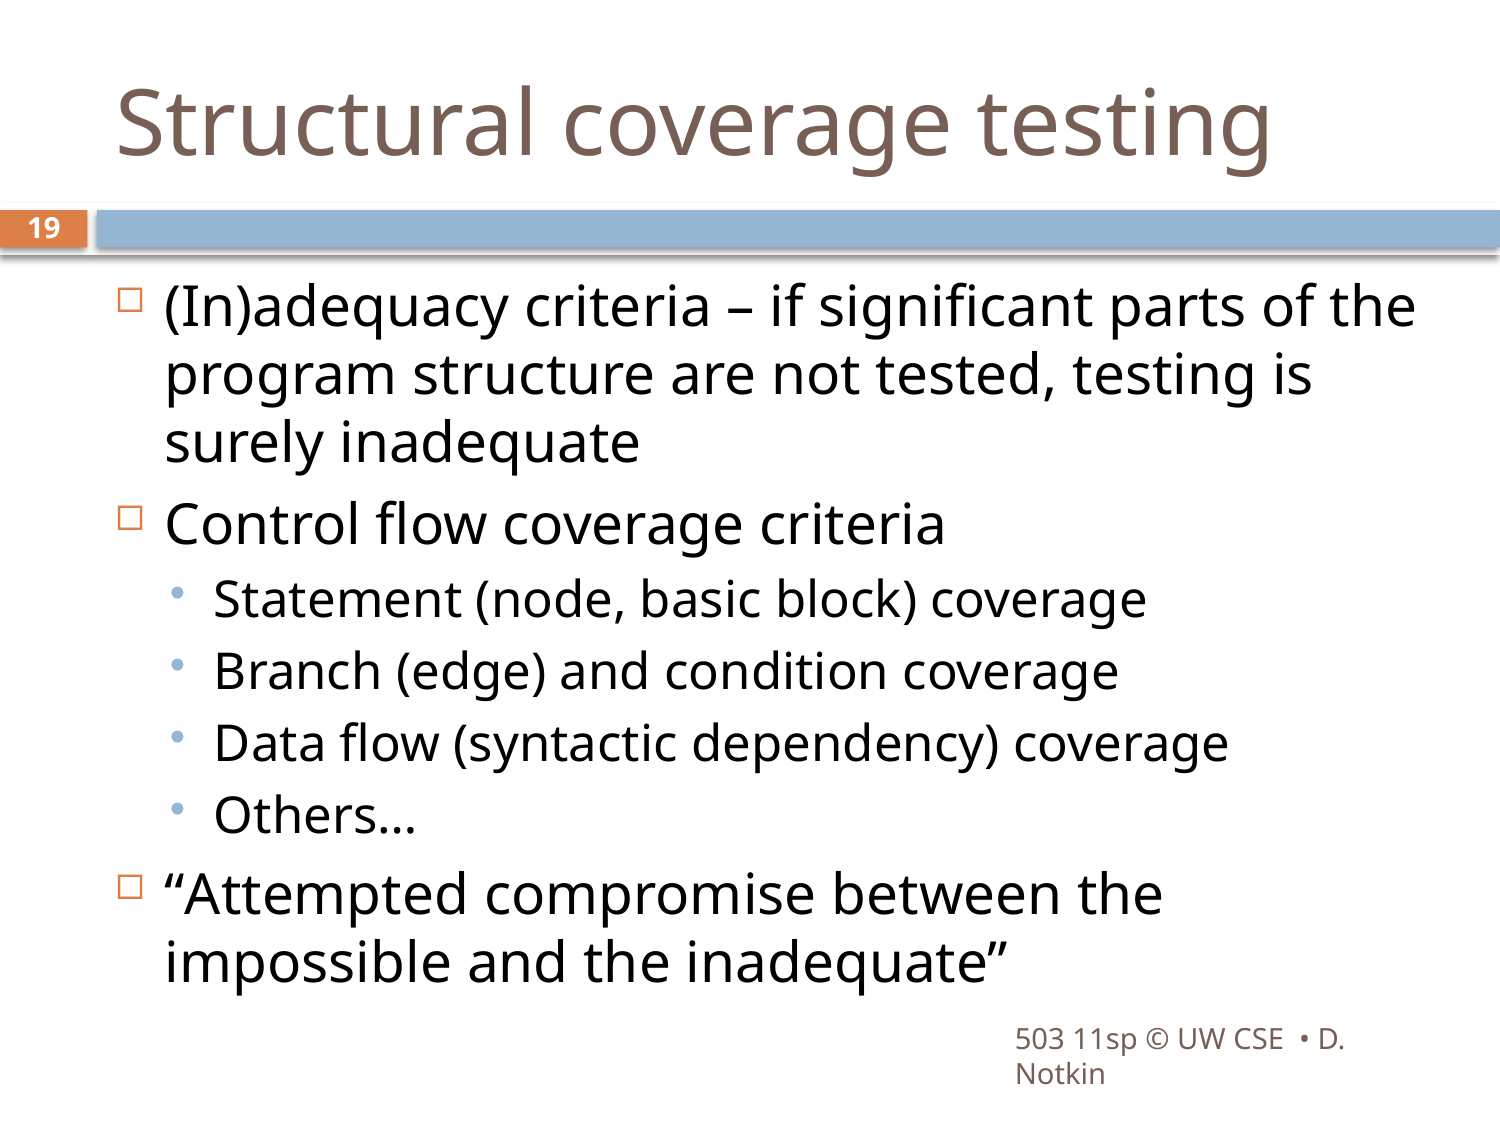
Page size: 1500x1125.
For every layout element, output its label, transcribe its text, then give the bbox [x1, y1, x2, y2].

slide_number 19 [0, 208, 88, 249]
list (In)adequacy criteria – if significant parts of the program structure are not tested, testing is surely inadequate Control flow coverage criteria Statement (node, basic block) coverage Branch (edge) and condition coverage Data flow (syntactic dependency) coverage Others… “Attempted compromise between the impossible and the inadequate” [100, 262, 1438, 1005]
title Structural coverage testing [100, 37, 1438, 200]
slide_number 503 11sp © UW CSE • D. Notkin [999, 1025, 1438, 1085]
